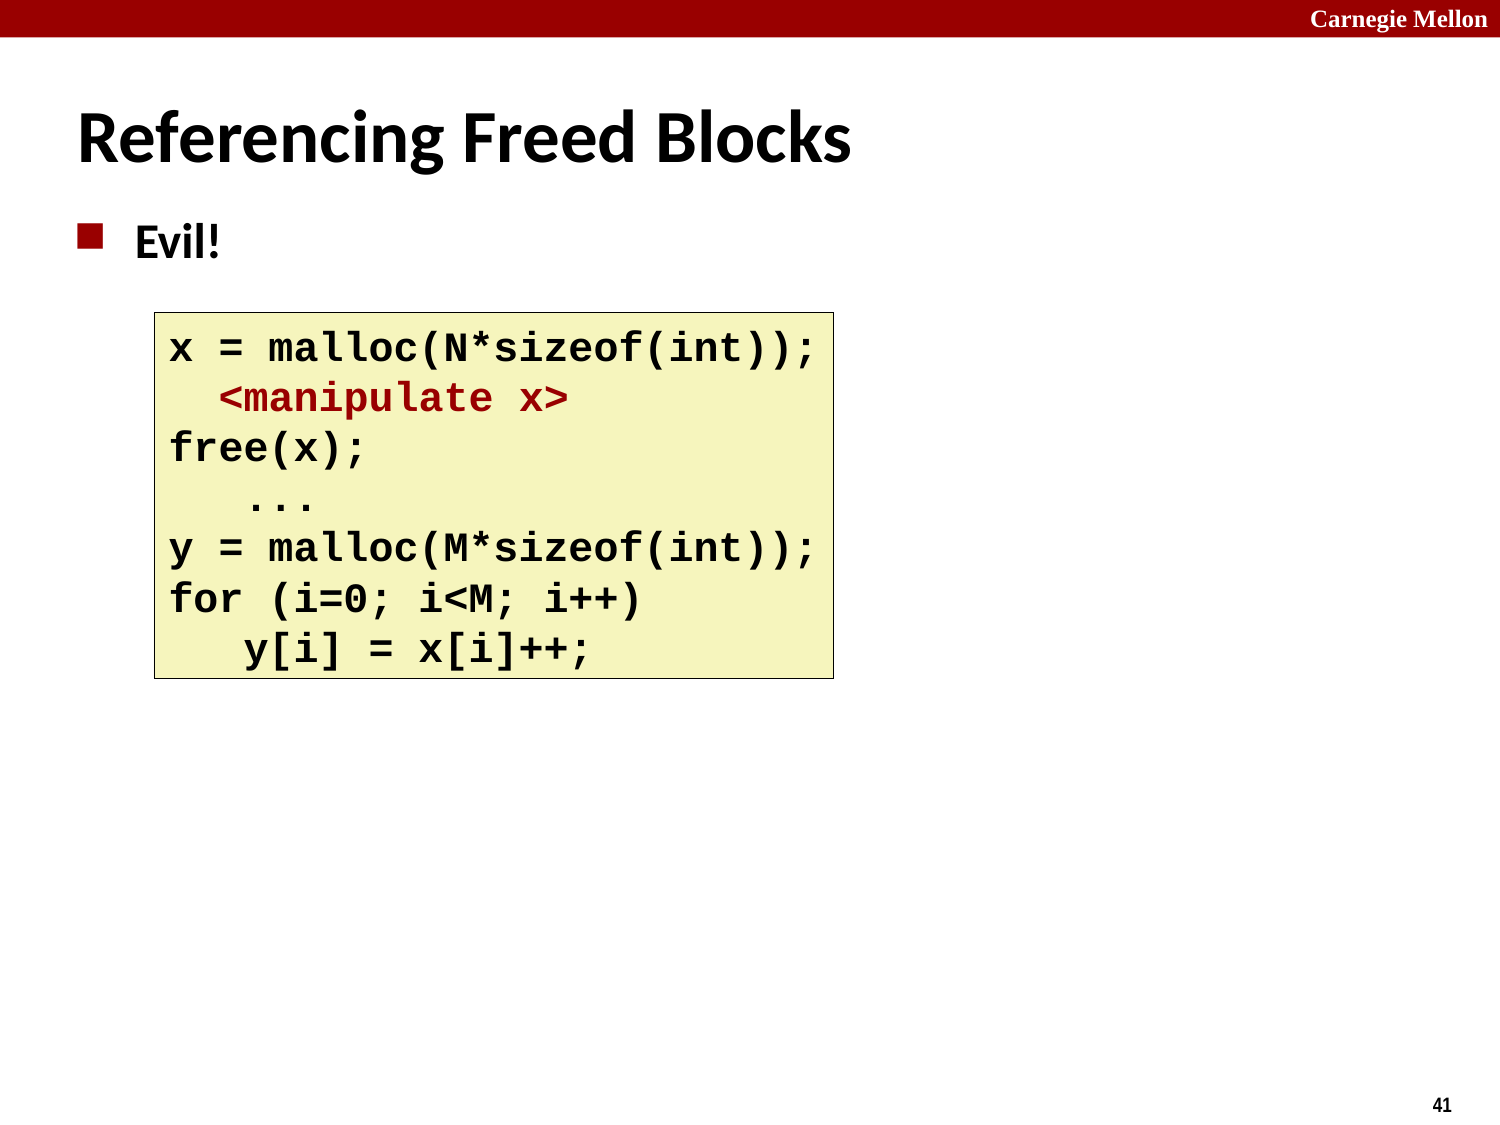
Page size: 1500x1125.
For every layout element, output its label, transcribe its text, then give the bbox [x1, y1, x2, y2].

list Evil! [63, 205, 1427, 1063]
text_box x = malloc(N*sizeof(int)); <manipulate x> free(x); ... y = malloc(M*sizeof(int)); for (i=0; i<M; i++) y[i] = x[i]++; [153, 312, 834, 678]
title Referencing Freed Blocks [62, 74, 1493, 204]
